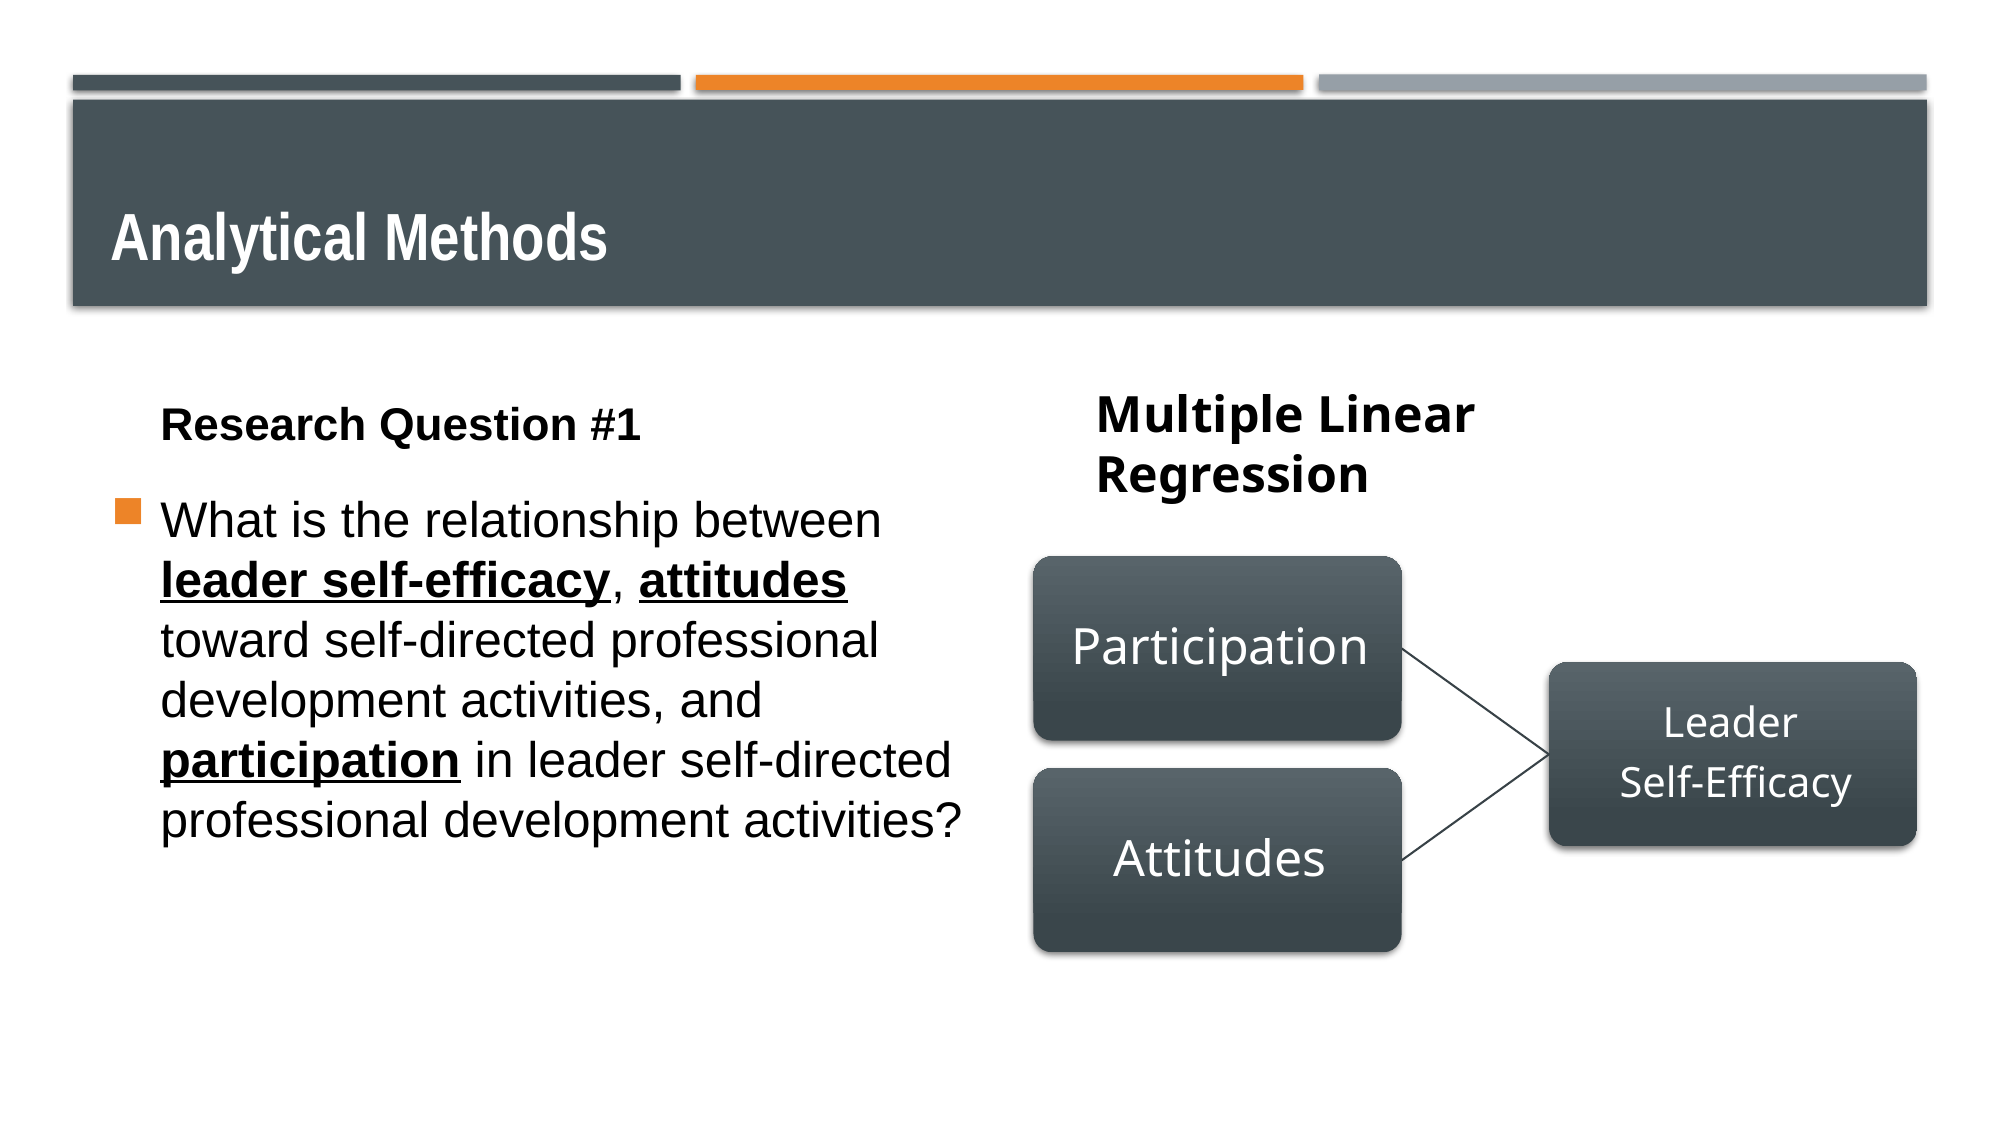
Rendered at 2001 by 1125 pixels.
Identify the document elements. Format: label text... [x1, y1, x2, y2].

title Analytical Methods [95, 119, 1905, 282]
list Research Question #1 [145, 369, 980, 458]
list What is the relationship between leader self-efficacy, attitudes toward self-directed professional development activities, and participation in leader self-directed professional development activities? [95, 479, 980, 962]
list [1032, 222, 1919, 1125]
